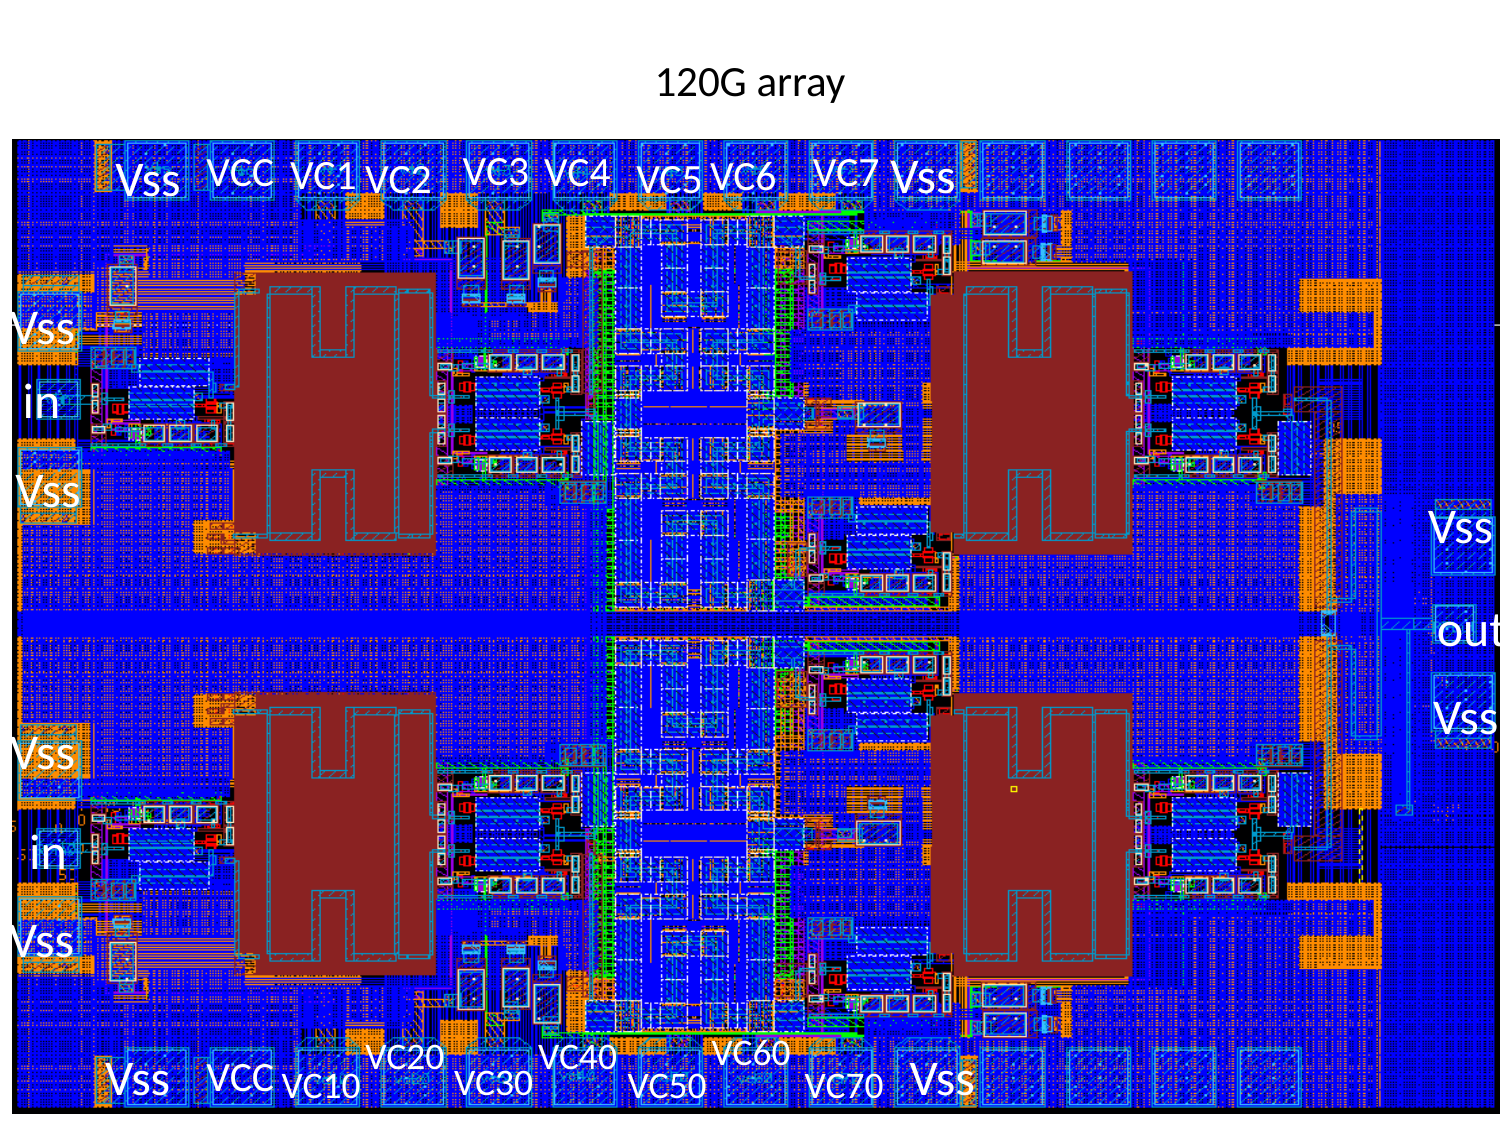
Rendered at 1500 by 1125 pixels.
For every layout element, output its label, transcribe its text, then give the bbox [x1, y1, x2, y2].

text_box Vss [0, 449, 7, 525]
text_box Vss [0, 287, 7, 363]
text_box Vss [0, 899, 7, 975]
text_box Vss [0, 712, 7, 788]
picture [12, 139, 1500, 1114]
title 120G array [75, 45, 1425, 113]
